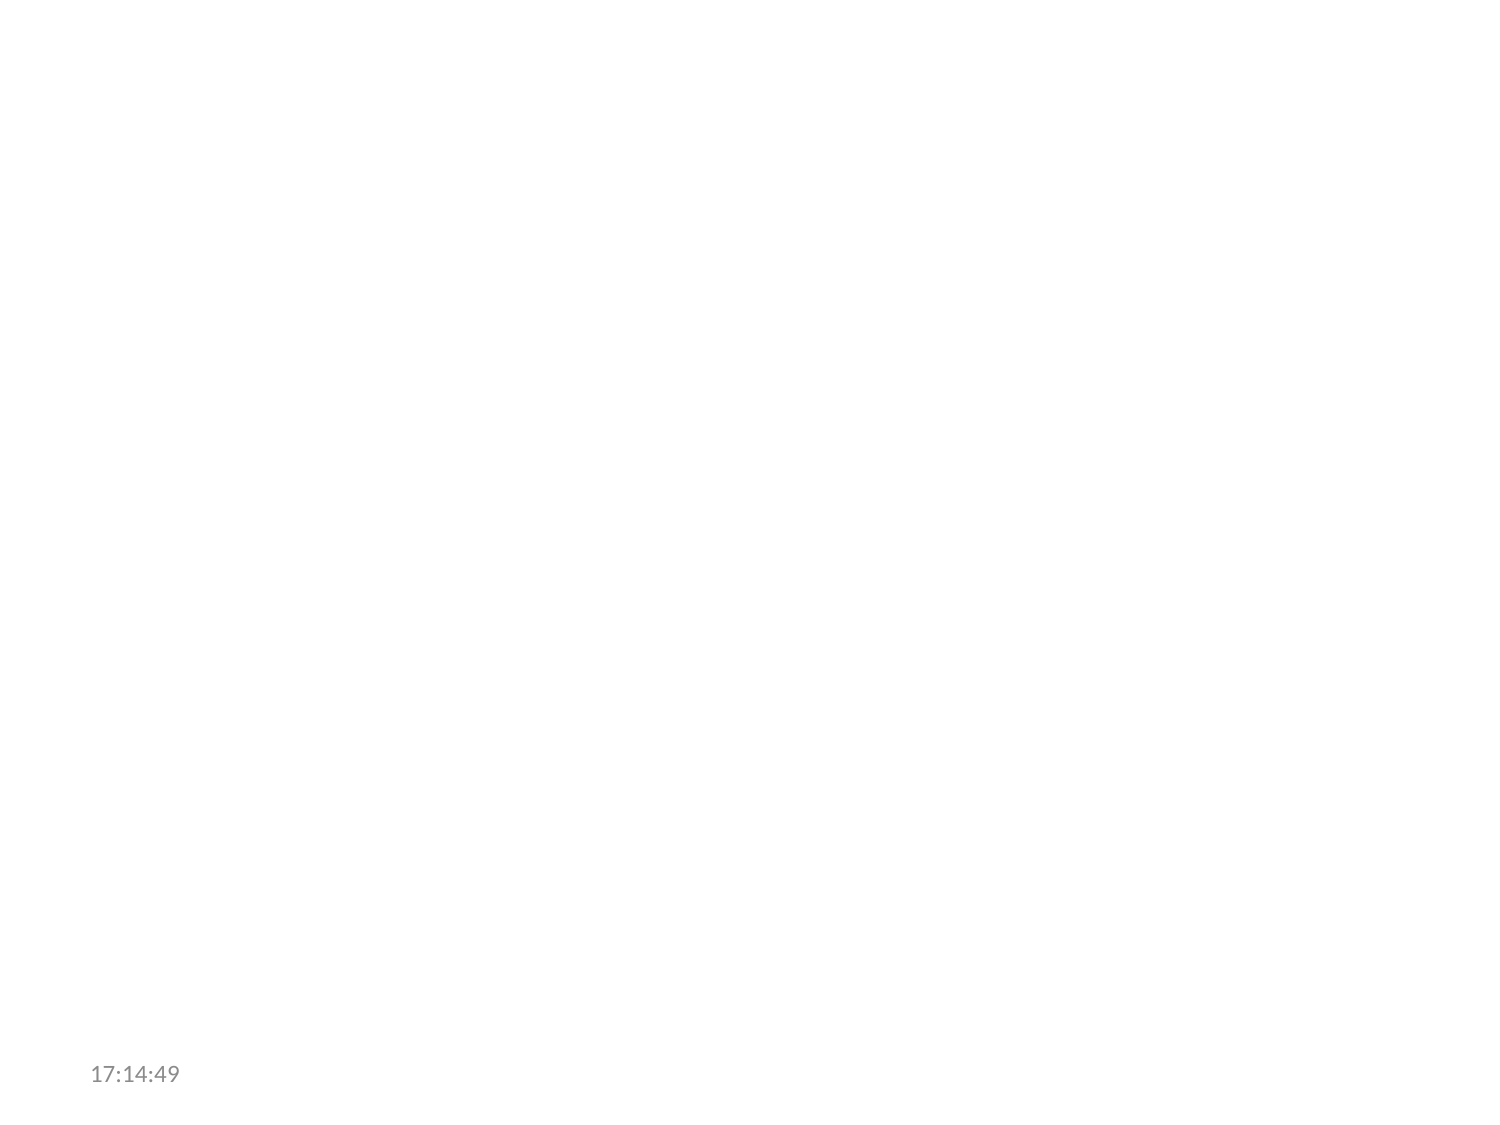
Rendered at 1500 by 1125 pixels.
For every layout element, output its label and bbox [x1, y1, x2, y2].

slide_number [75, 1042, 425, 1103]
